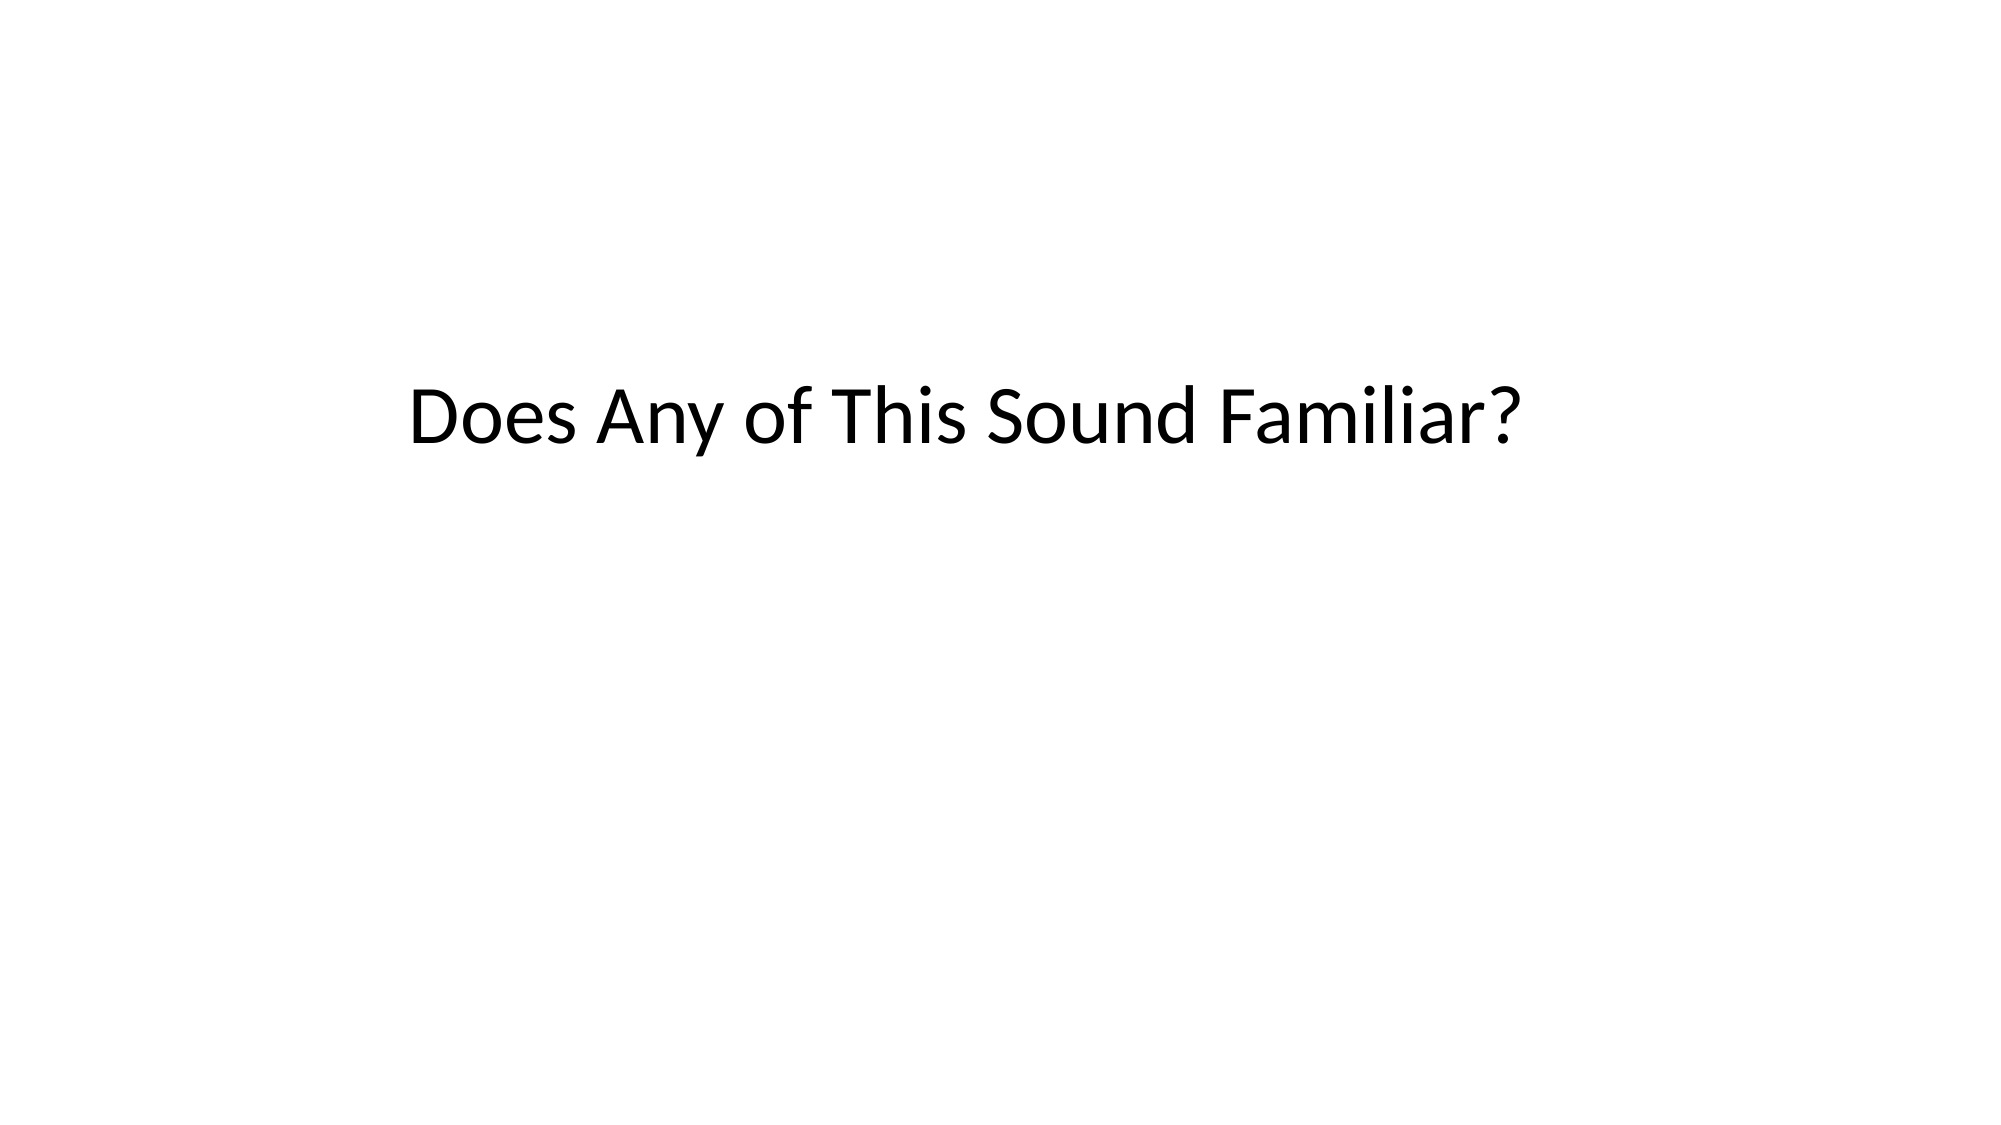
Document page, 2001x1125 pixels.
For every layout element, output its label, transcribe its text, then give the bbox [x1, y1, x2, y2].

text_box Does Any of This Sound Familiar? [261, 352, 1674, 468]
